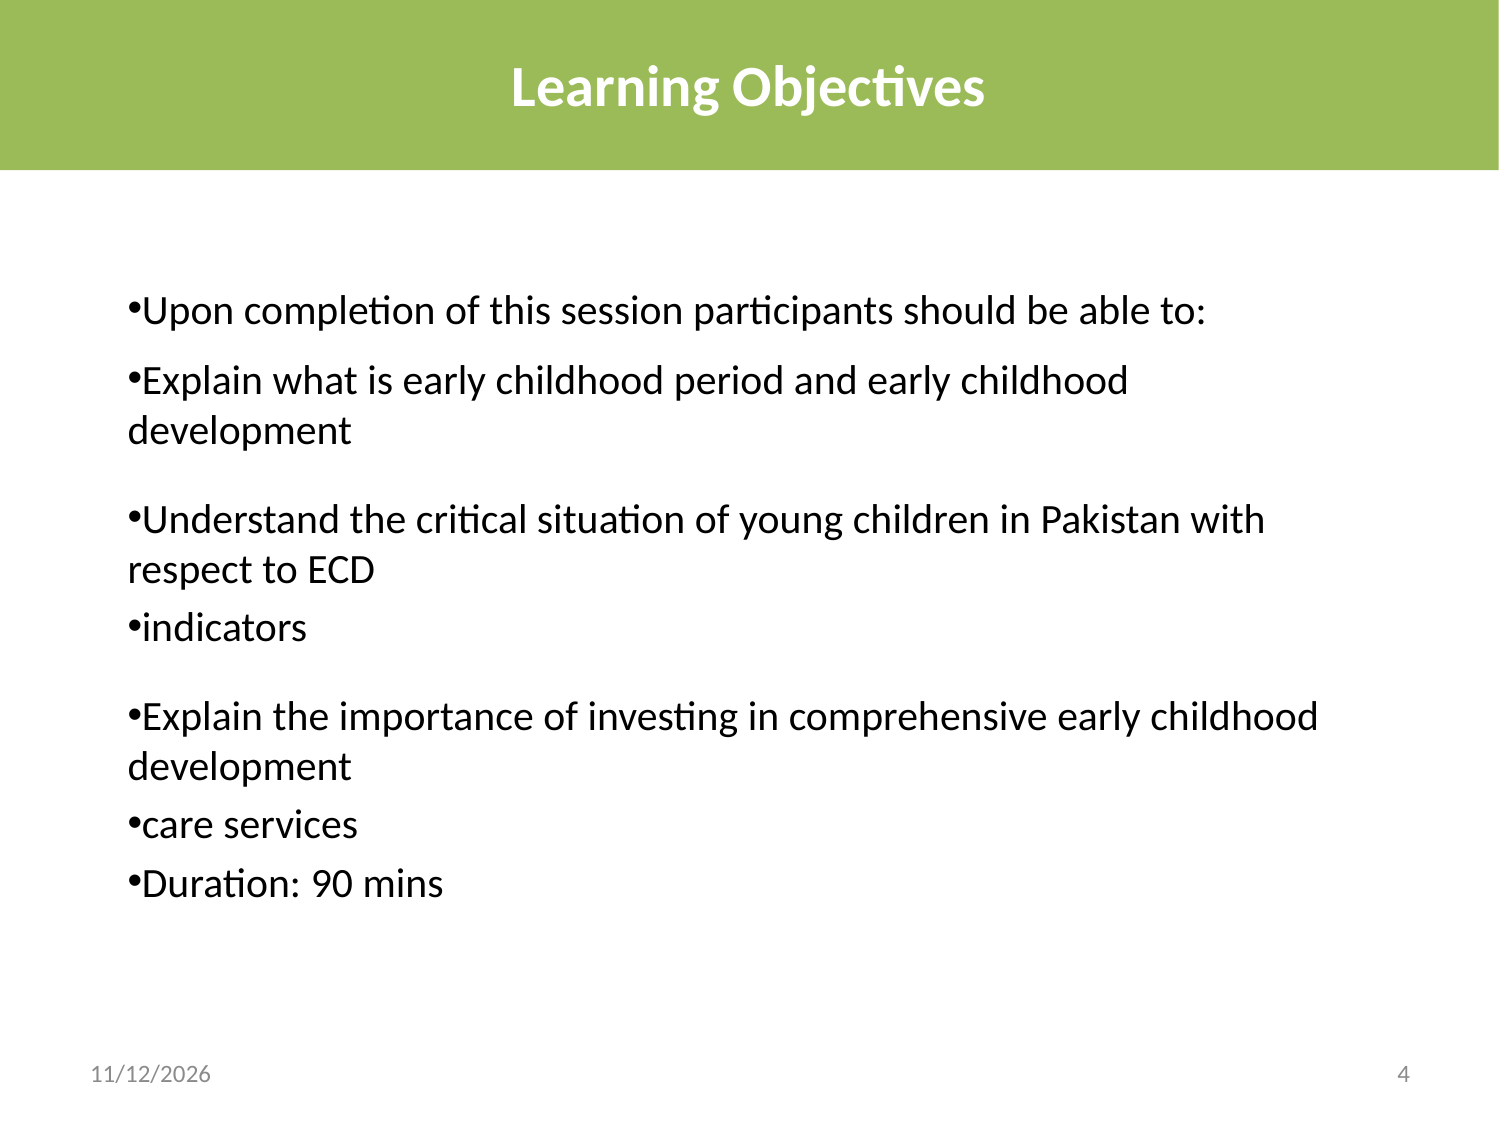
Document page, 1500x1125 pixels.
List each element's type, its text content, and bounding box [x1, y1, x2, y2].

text_box Learning Objectives [0, 0, 1499, 171]
list Upon completion of this session participants should be able to: Explain what is early childhood period and early childhood development Understand the critical situation of young children in Pakistan with respect to ECD indicators Explain the importance of investing in comprehensive early childhood development care services Duration: 90 mins [112, 275, 1363, 925]
slide_number 4 [1074, 1042, 1425, 1103]
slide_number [75, 1042, 425, 1103]
